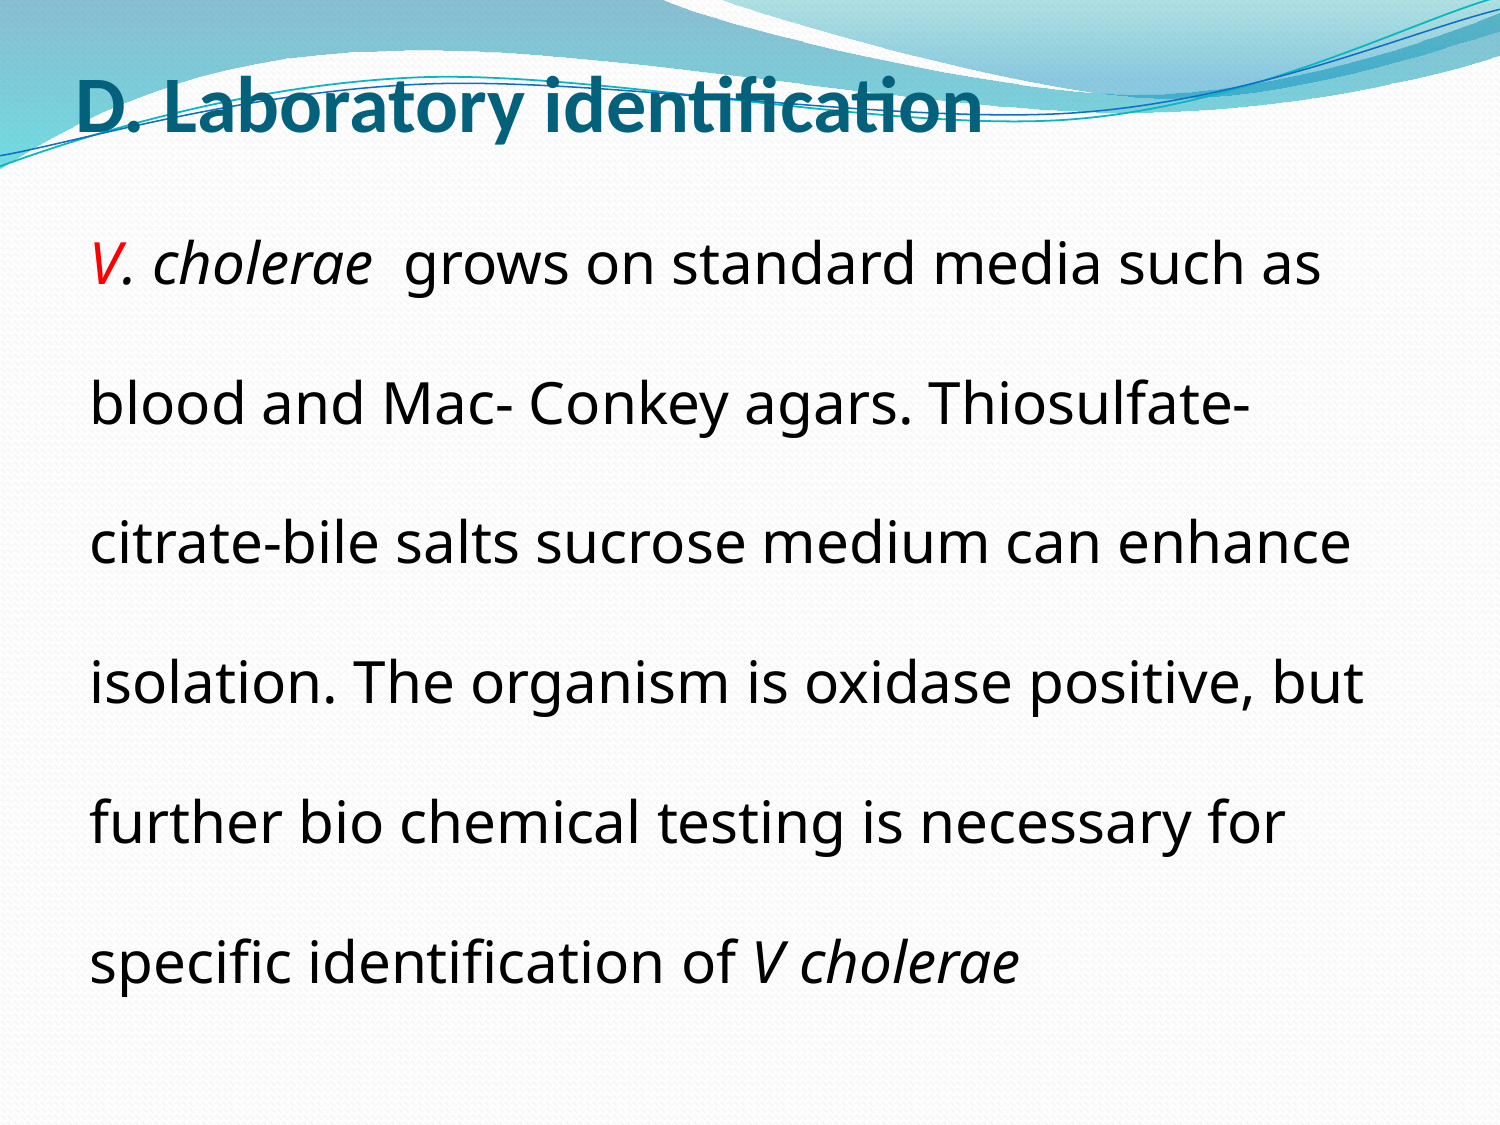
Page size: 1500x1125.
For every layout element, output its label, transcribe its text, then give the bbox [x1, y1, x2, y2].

list V. cholerae grows on standard media such as blood and Mac- Conkey agars. Thiosulfate-citrate-bile salts sucrose medium can enhance isolation. The organism is oxidase positive, but further bio chemical testing is necessary for specific identification of V cholerae [75, 149, 1425, 1035]
title D. Laboratory identification [75, 45, 1425, 149]
